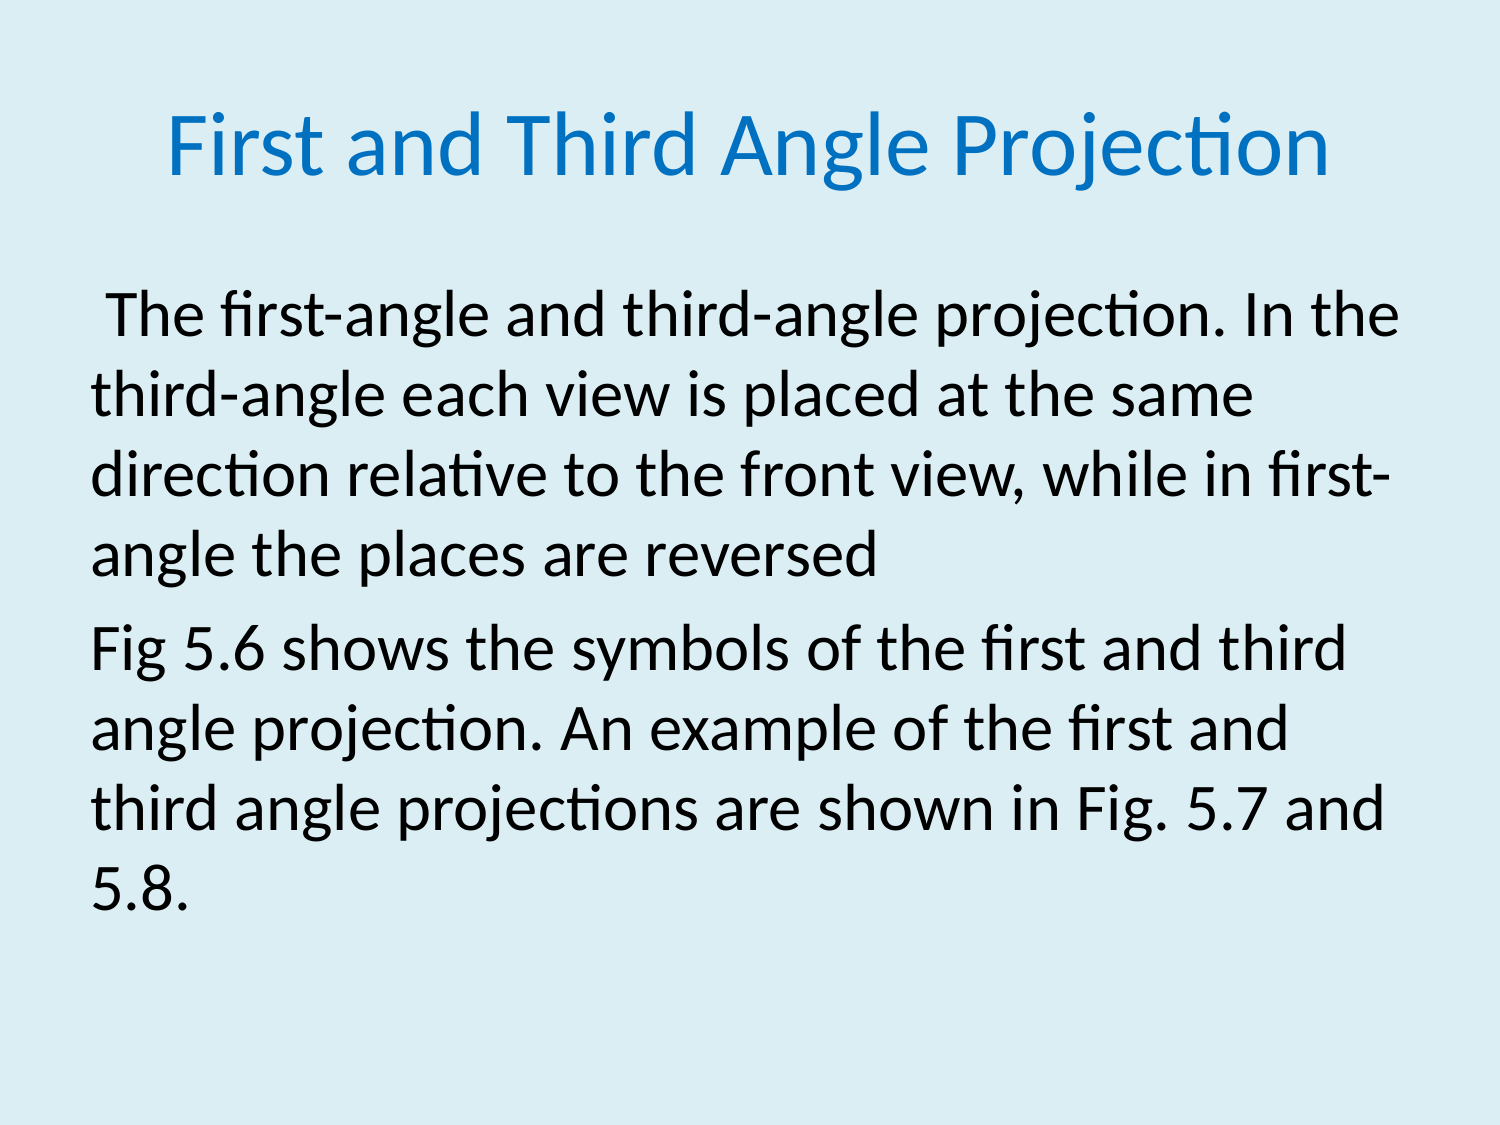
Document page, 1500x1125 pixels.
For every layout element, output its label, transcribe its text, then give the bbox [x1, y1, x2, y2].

title First and Third Angle Projection [75, 45, 1425, 233]
list The first-angle and third-angle projection. In the third-angle each view is placed at the same direction relative to the front view, while in first-angle the places are reversed Fig 5.6 shows the symbols of the first and third angle projection. An example of the first and third angle projections are shown in Fig. 5.7 and 5.8. [75, 262, 1425, 1005]
